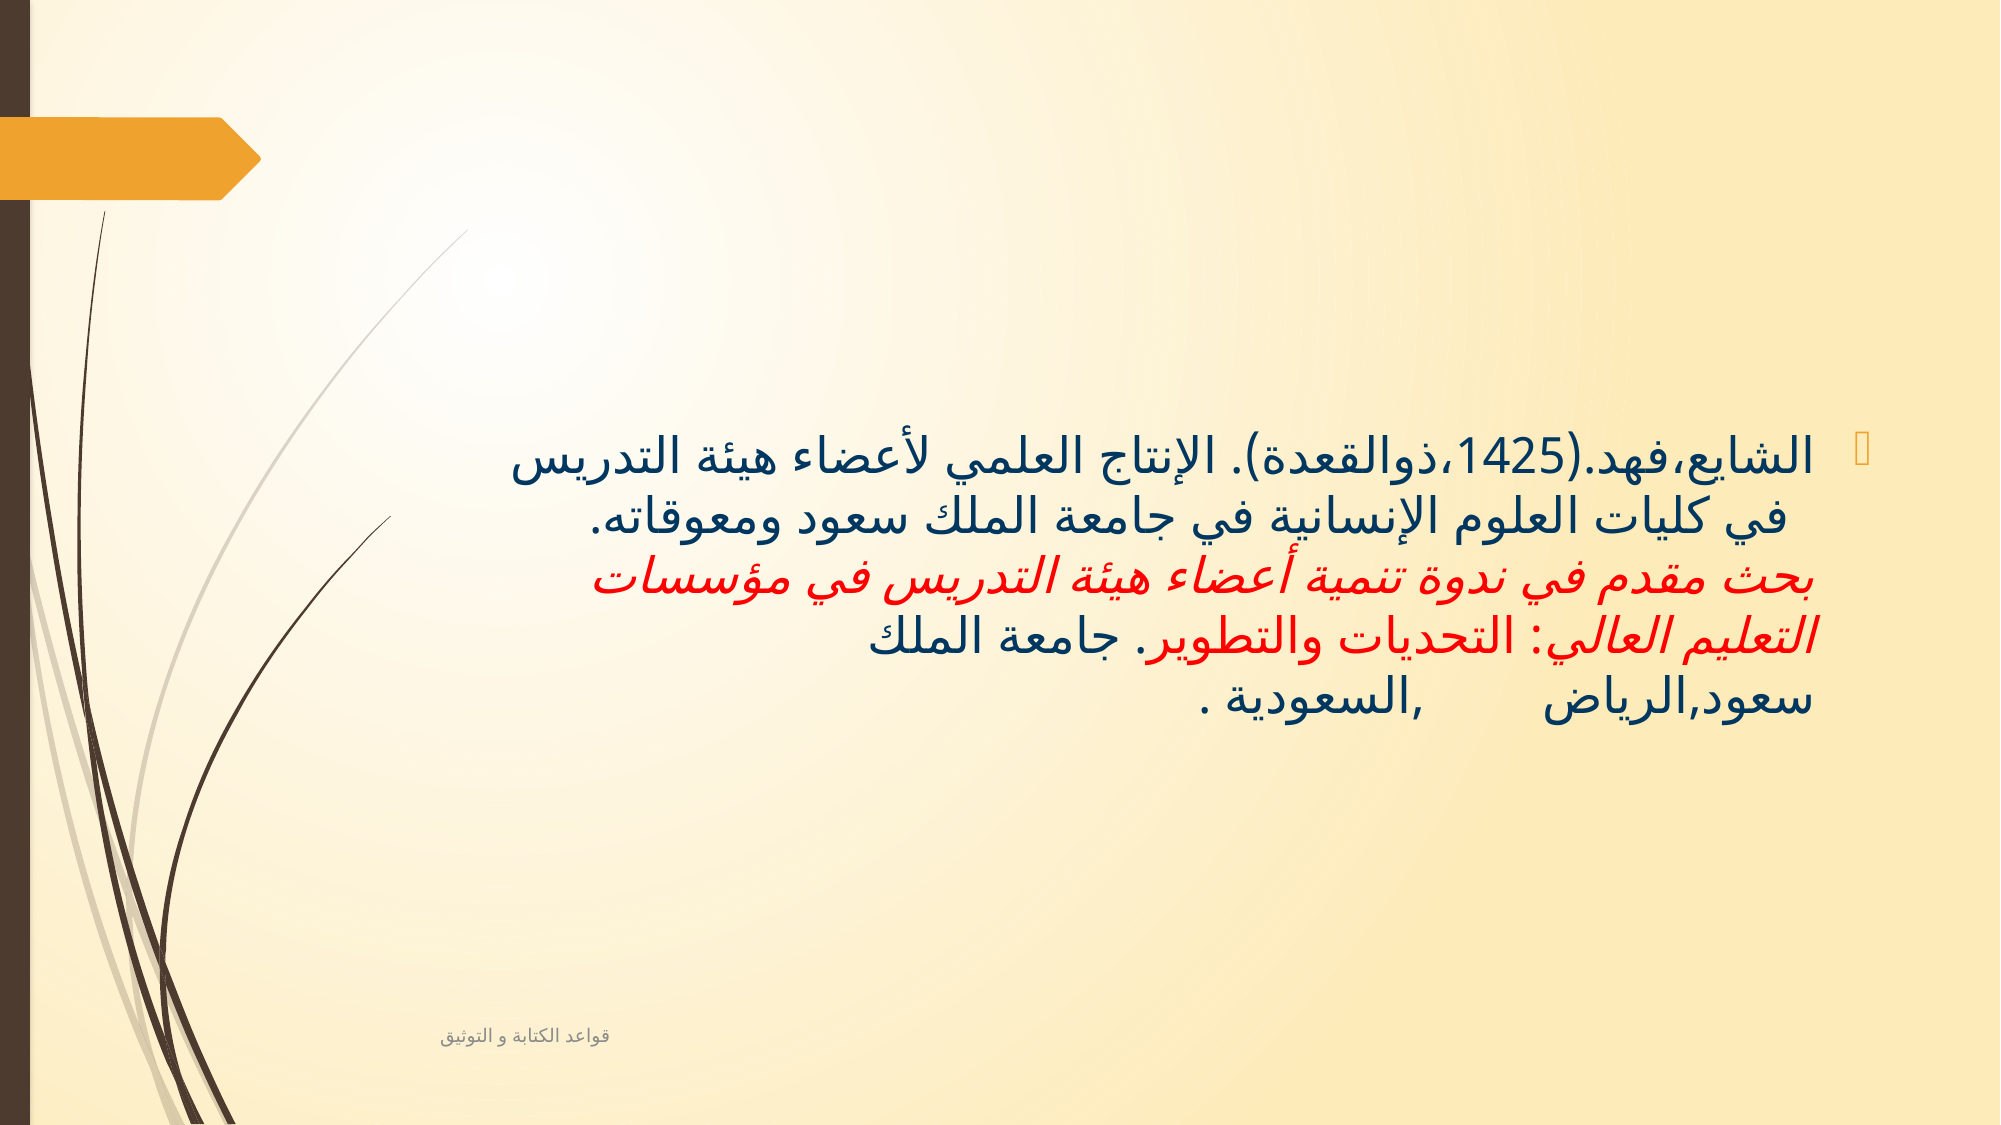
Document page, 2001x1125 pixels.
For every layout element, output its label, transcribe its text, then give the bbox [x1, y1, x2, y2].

list الشايع،فهد.(1425،ذوالقعدة). الإنتاج العلمي لأعضاء هيئة التدريس في كليات العلوم الإنسانية في جامعة الملك سعود ومعوقاته. بحث مقدم في ندوة تنمية أعضاء هيئة التدريس في مؤسسات التعليم العالي: التحديات والتطوير. جامعة الملك سعود,الرياض ,السعودية . [424, 350, 1888, 970]
footer قواعد الكتابة و التوثيق [424, 1006, 1675, 1067]
